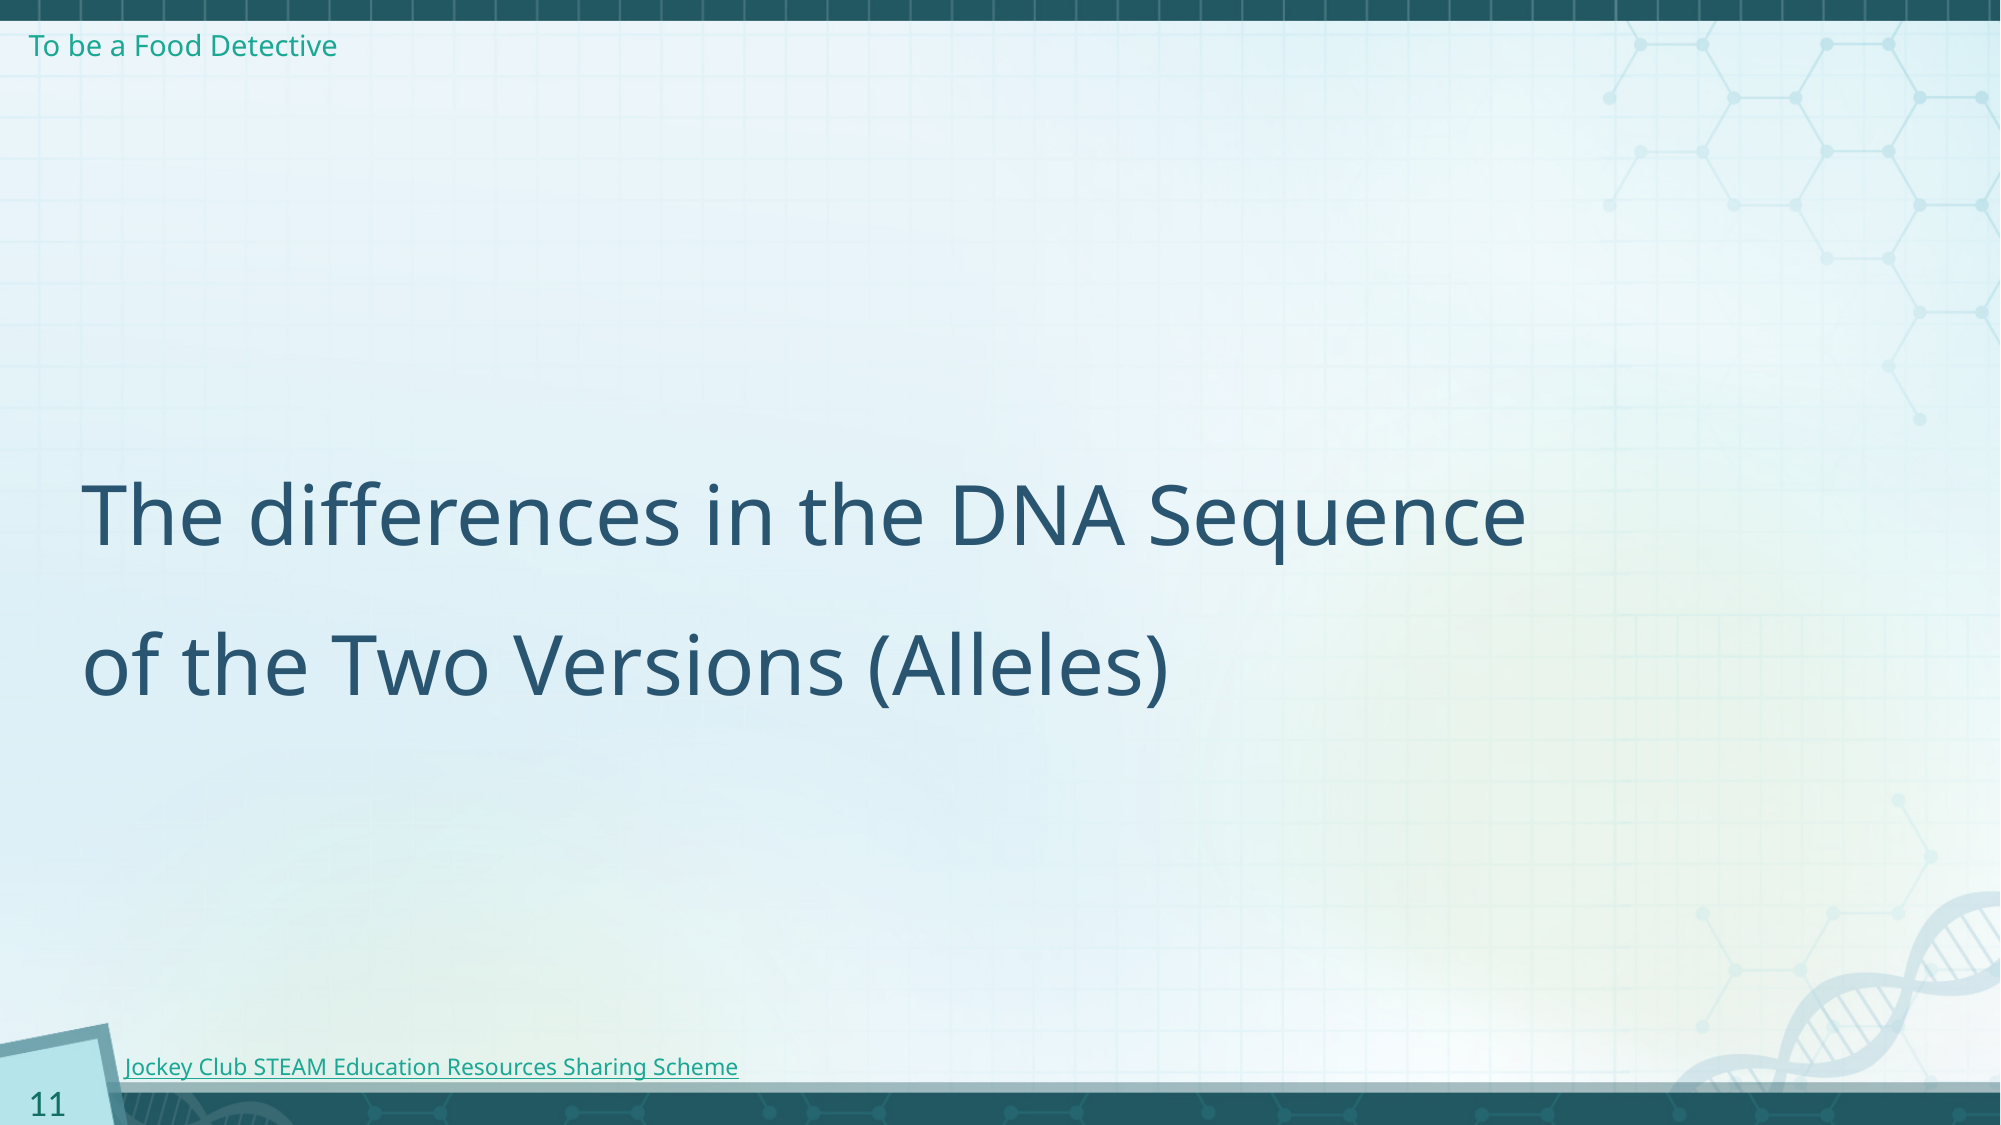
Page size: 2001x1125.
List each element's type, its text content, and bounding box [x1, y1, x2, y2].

text_box The differences in the DNA Sequence of the Two Versions (Alleles) [61, 454, 1571, 671]
slide_number 11 [0, 1071, 96, 1125]
picture [0, 0, 2001, 1125]
